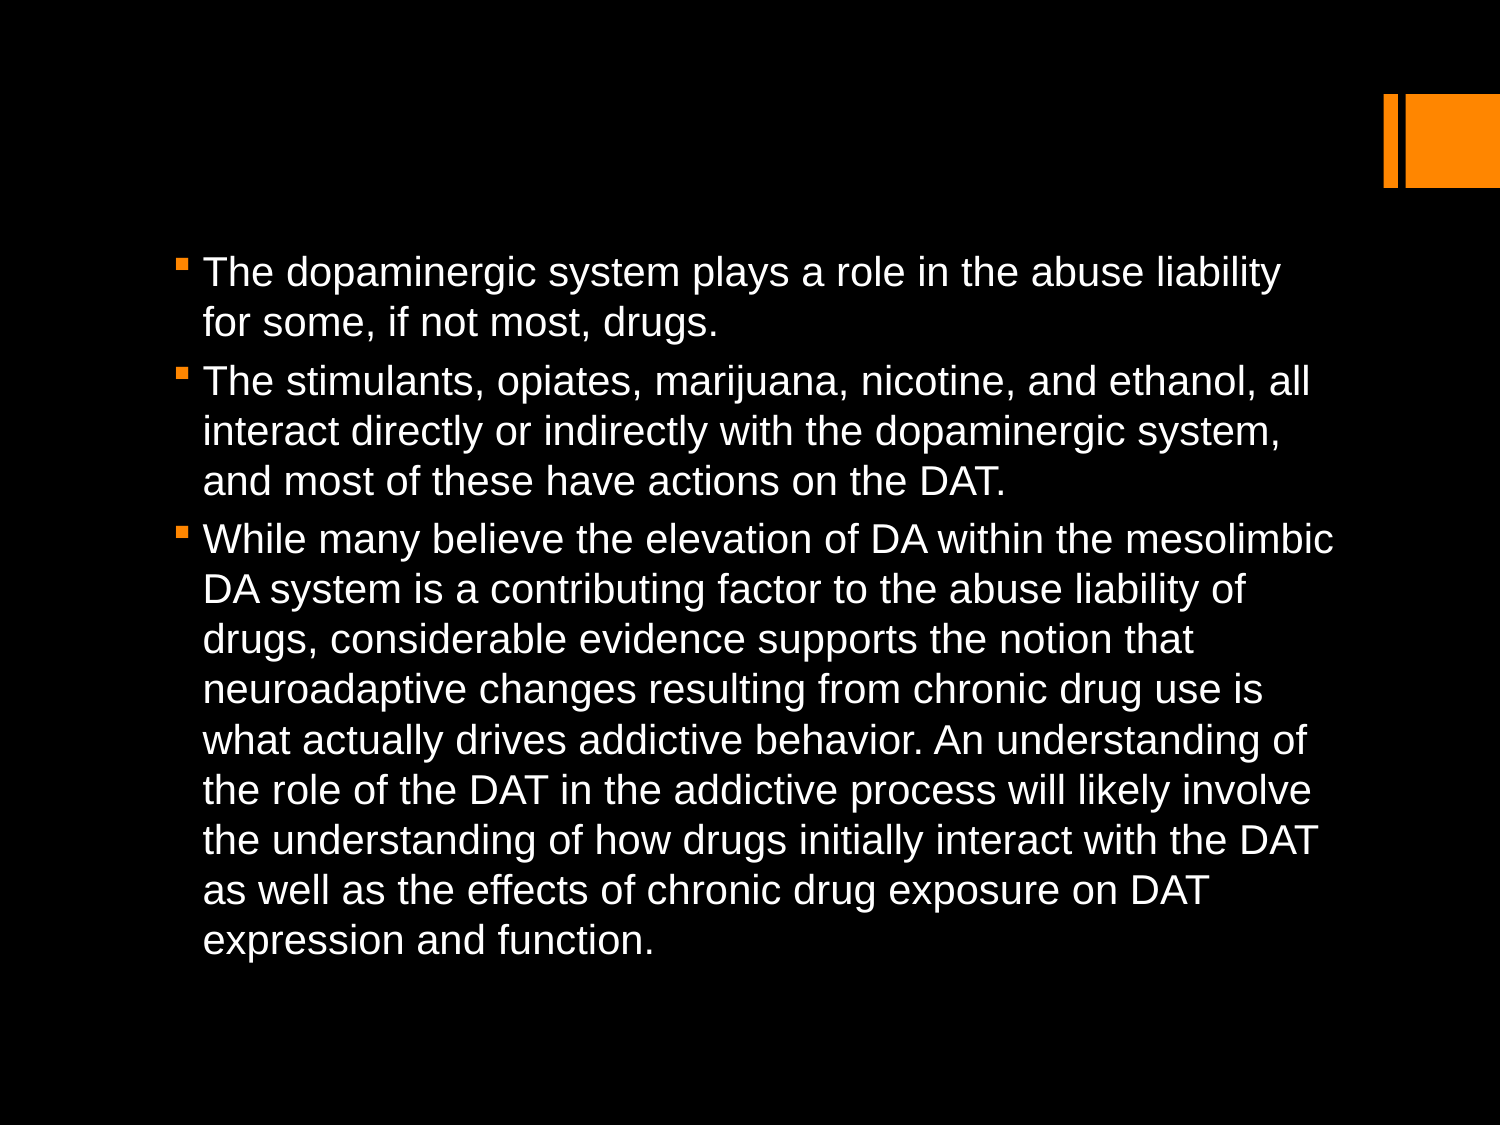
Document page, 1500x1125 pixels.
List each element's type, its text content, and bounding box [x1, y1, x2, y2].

list The dopaminergic system plays a role in the abuse liability for some, if not most, drugs. The stimulants, opiates, marijuana, nicotine, and ethanol, all interact directly or indirectly with the dopaminergic system, and most of these have actions on the DAT. While many believe the elevation of DA within the mesolimbic DA system is a contributing factor to the abuse liability of drugs, considerable evidence supports the notion that neuroadaptive changes resulting from chronic drug use is what actually drives addictive behavior. An understanding of the role of the DAT in the addictive process will likely involve the understanding of how drugs initially interact with the DAT as well as the effects of chronic drug exposure on DAT expression and function. [150, 237, 1350, 1035]
